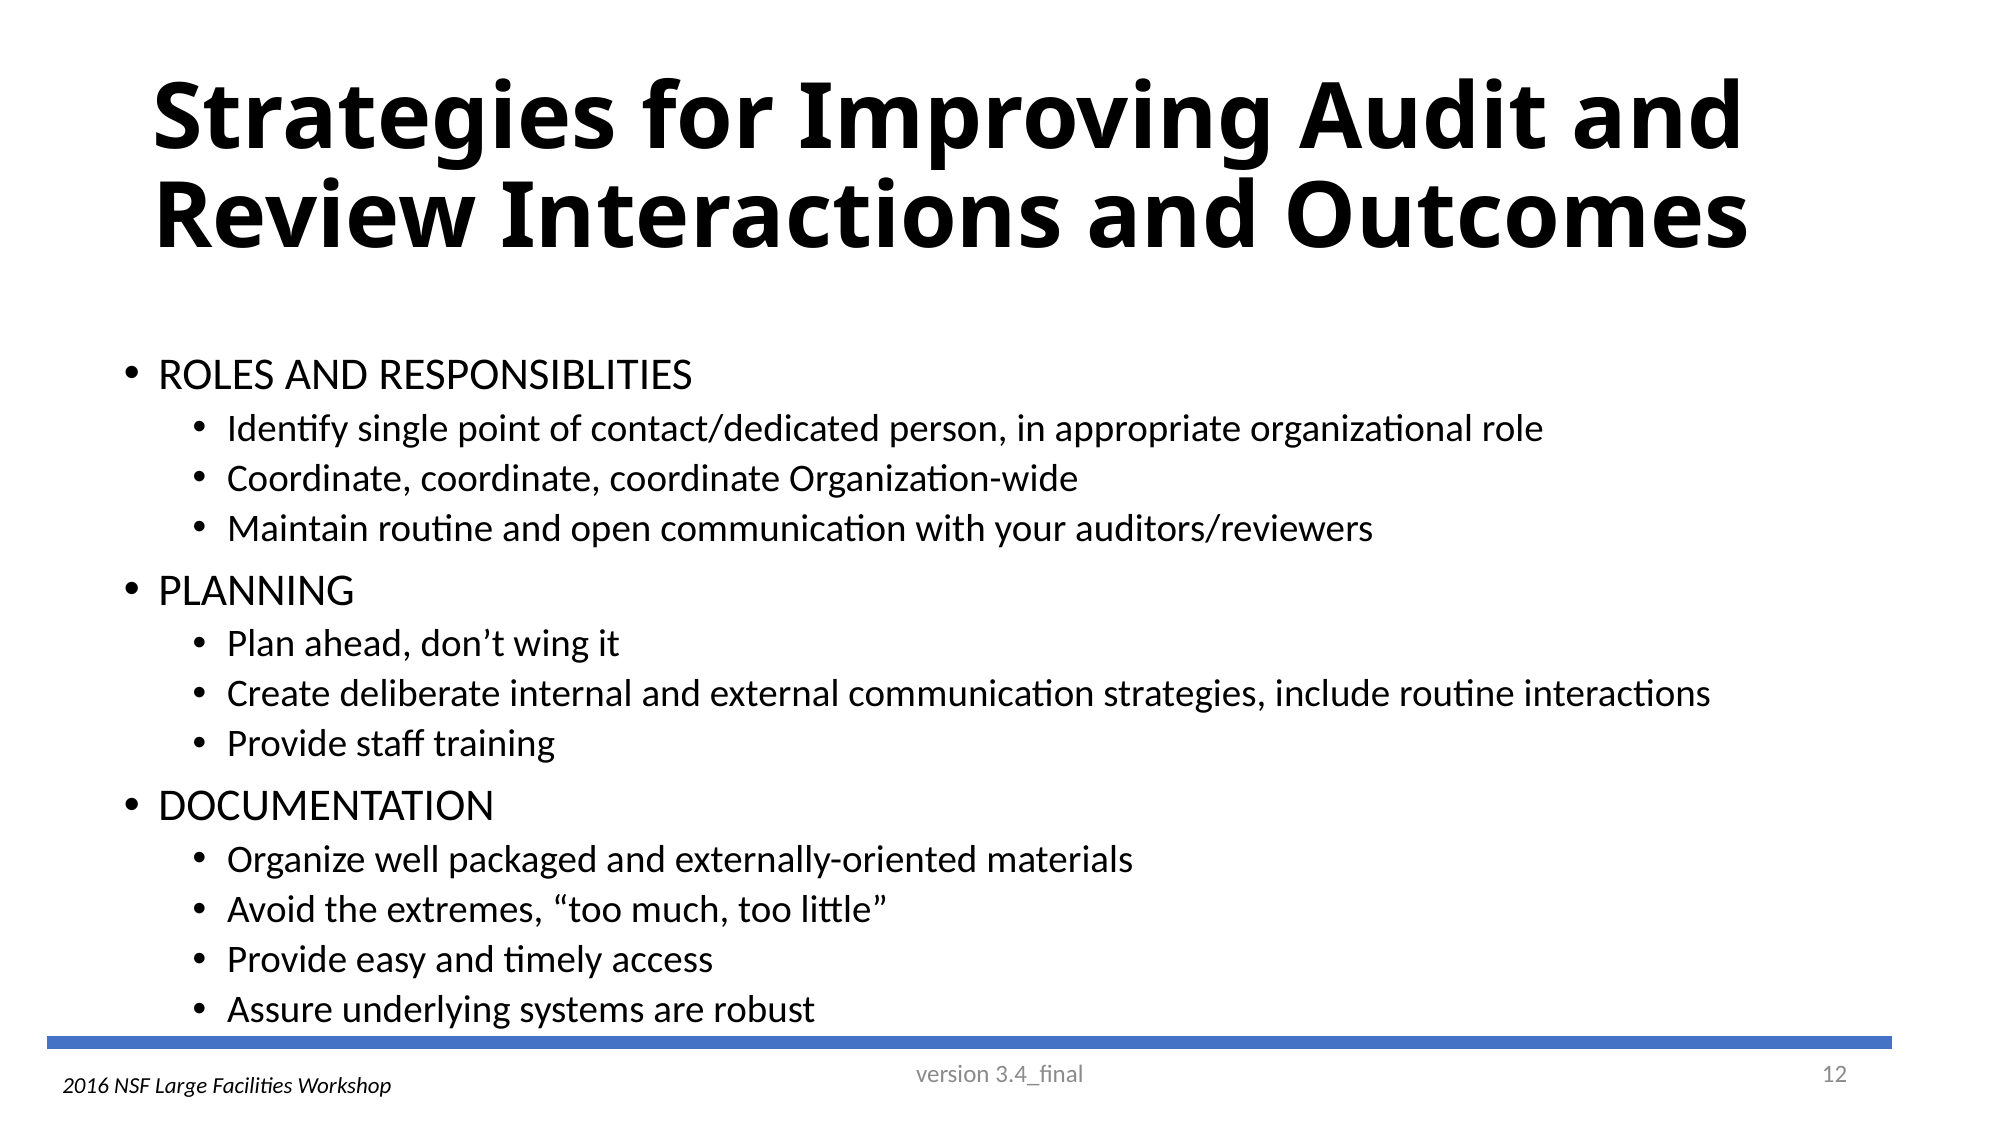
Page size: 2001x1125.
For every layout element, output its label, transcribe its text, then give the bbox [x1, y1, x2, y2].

list ROLES AND RESPONSIBLITIES Identify single point of contact/dedicated person, in appropriate organizational role Coordinate, coordinate, coordinate Organization-wide Maintain routine and open communication with your auditors/reviewers PLANNING Plan ahead, don’t wing it Create deliberate internal and external communication strategies, include routine interactions Provide staff training DOCUMENTATION Organize well packaged and externally-oriented materials Avoid the extremes, “too much, too little” Provide easy and timely access Assure underlying systems are robust [108, 272, 1863, 1036]
slide_number 12 [1412, 1049, 1863, 1103]
title Strategies for Improving Audit and Review Interactions and Outcomes [137, 59, 1863, 272]
footer version 3.4_final [662, 1043, 1338, 1103]
text_box 2016 NSF Large Facilities Workshop [47, 1062, 498, 1105]
